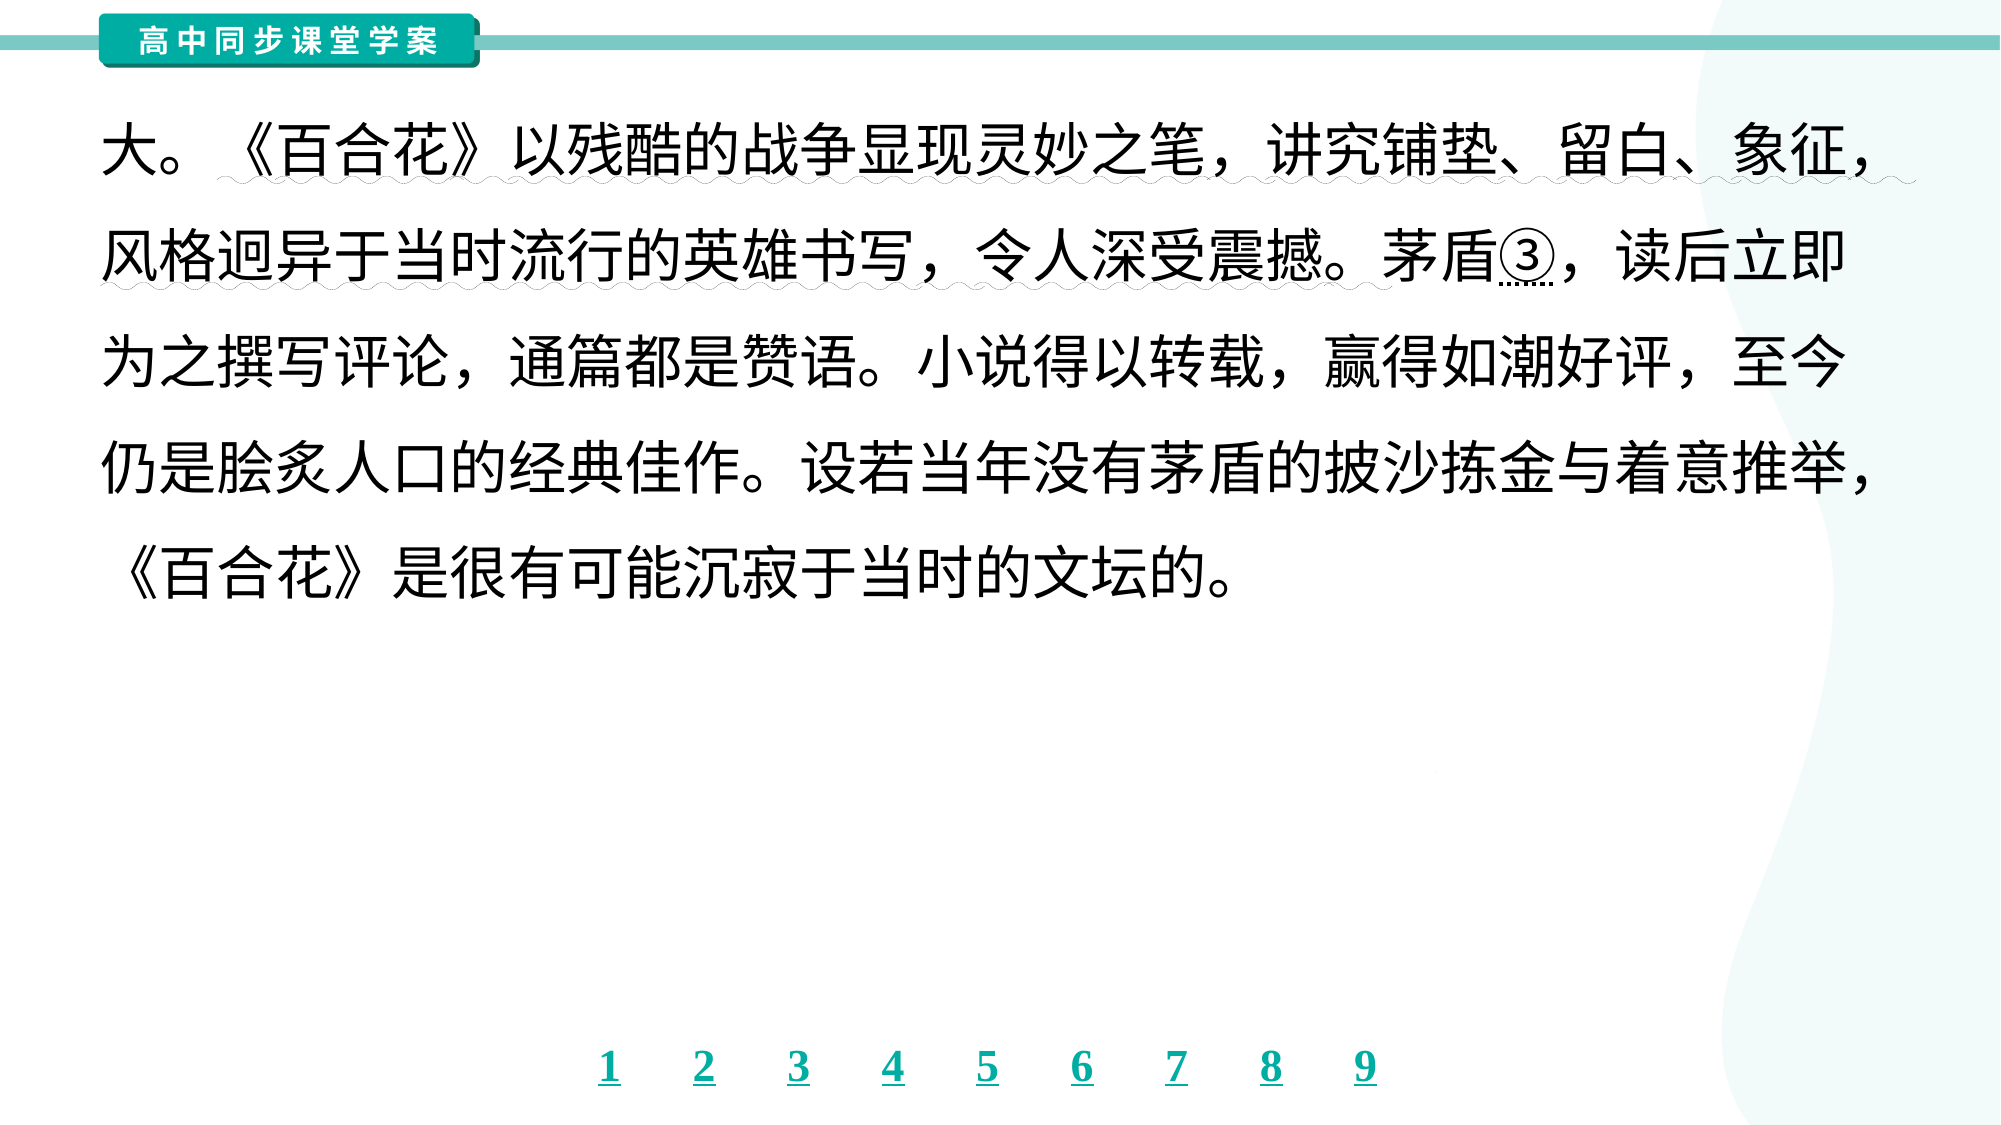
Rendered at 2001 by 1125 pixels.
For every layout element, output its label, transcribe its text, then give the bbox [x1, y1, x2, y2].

text_box 大。《百合花》以残酷的战争显现灵妙之笔，讲究铺垫、留白、象征， 风格迥异于当时流行的英雄书写，令人深受震撼。茅盾③，读后立即 为之撰写评论，通篇都是赞语。小说得以转载，赢得如潮好评，至今 仍是脍炙人口的经典佳作。设若当年没有茅盾的披沙拣金与着意推举， 《百合花》是很有可能沉寂于当时的文坛的。#1.2 [100, 76, 1899, 593]
picture [0, 0, 2000, 1125]
